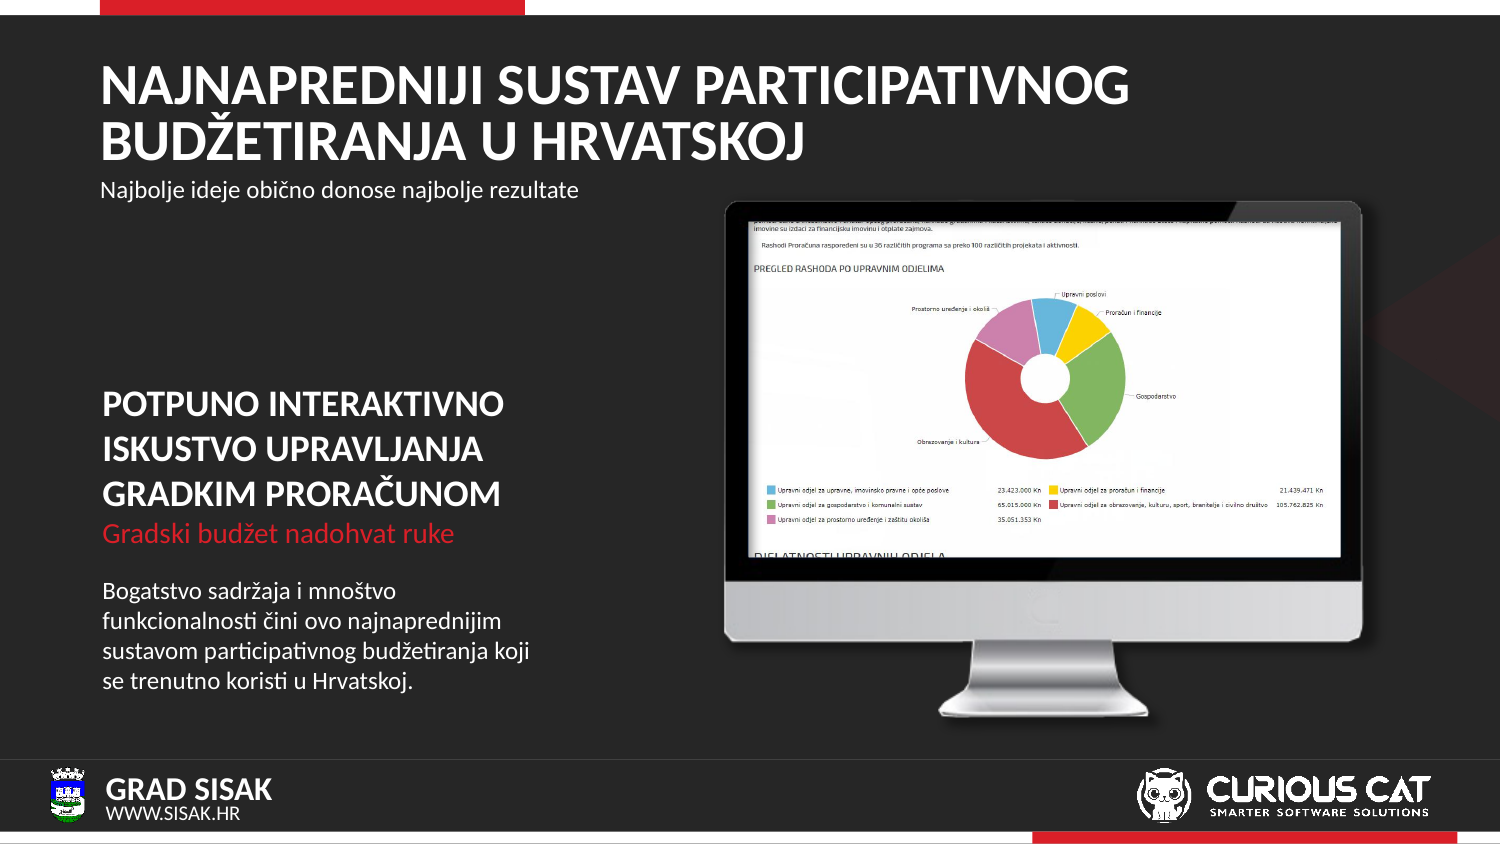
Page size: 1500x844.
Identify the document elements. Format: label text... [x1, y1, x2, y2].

title NAJNAPREDNIJI SUSTAV PARTICIPATIVNOG BUDŽETIRANJA U HRVATSKOJ [85, 52, 1415, 176]
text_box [599, 184, 1465, 732]
picture [1137, 768, 1431, 823]
list POTPUNO INTERAKTIVNO ISKUSTVO UPRAVLJANJA GRADKIM PRORAČUNOM Gradski budžet nadohvat ruke Bogatstvo sadržaja i mnoštvo funkcionalnosti čini ovo najnaprednijim sustavom participativnog budžetiranja koji se trenutno koristi u Hrvatskoj. [87, 371, 550, 708]
list Najbolje ideje obično donose najbolje rezultate [85, 163, 1413, 214]
picture [50, 767, 85, 823]
